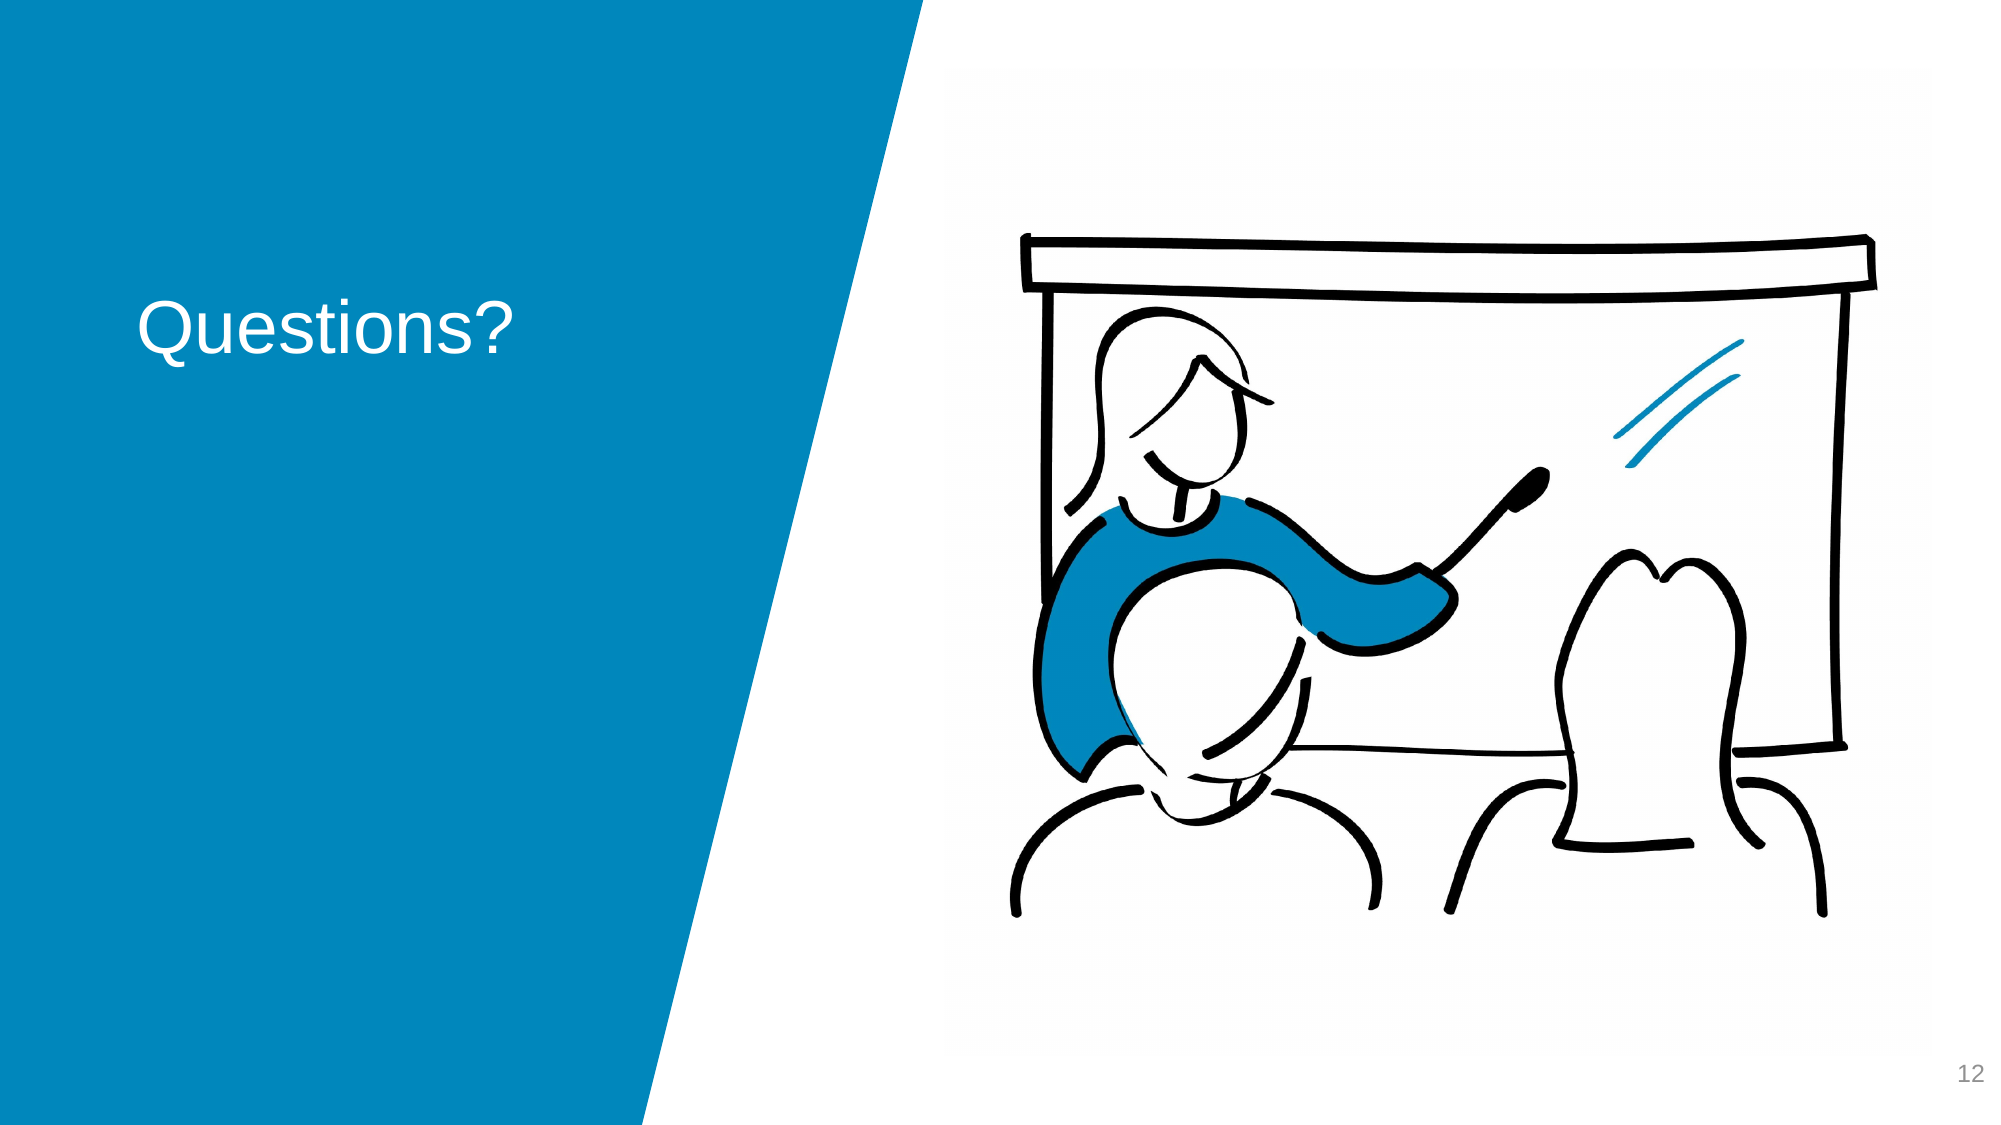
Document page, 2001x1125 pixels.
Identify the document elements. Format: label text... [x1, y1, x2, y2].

picture [944, 68, 1932, 1056]
slide_number 12 [1550, 1042, 2000, 1103]
title Questions? [136, 0, 775, 371]
